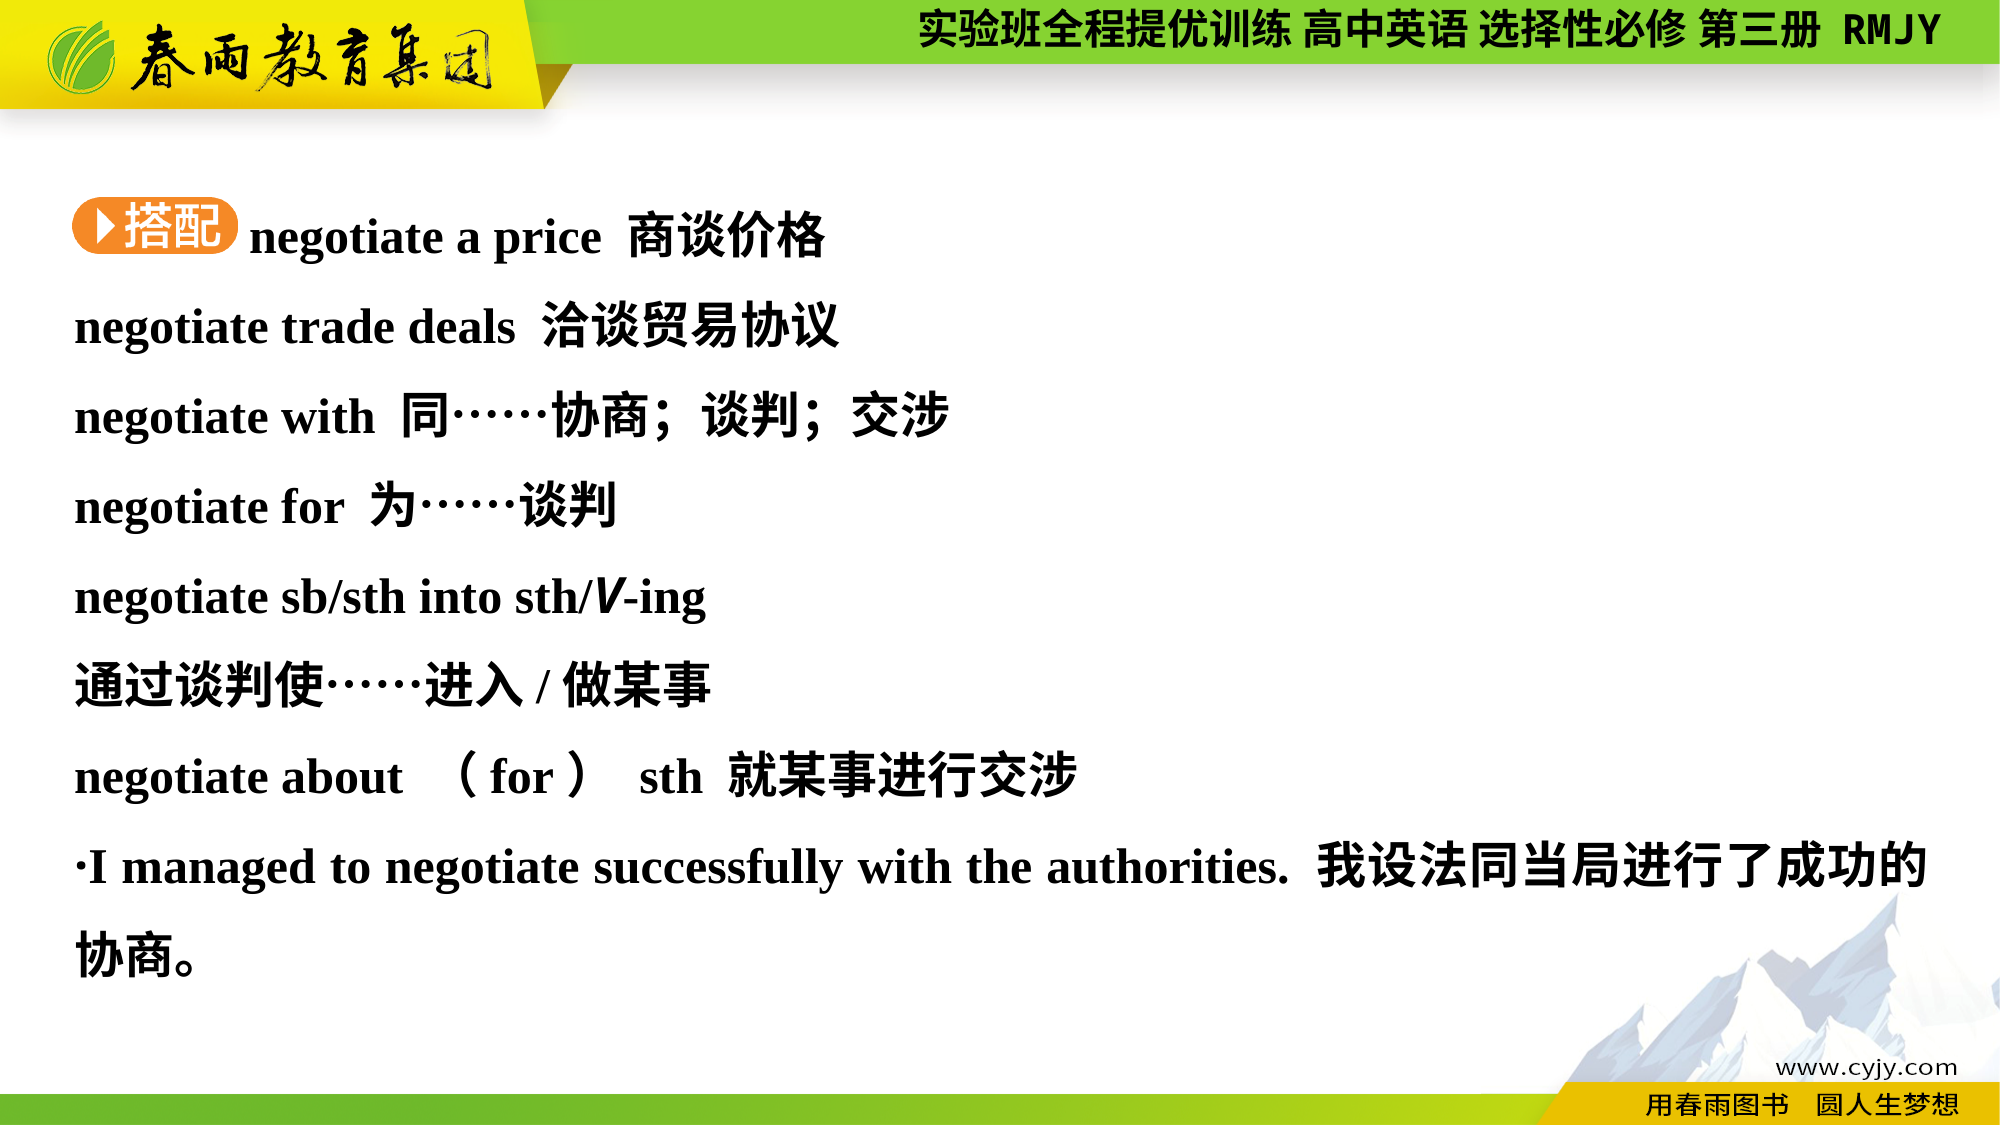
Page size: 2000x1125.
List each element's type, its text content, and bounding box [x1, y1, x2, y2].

picture [0, 0, 2000, 1125]
list negotiate a price 商谈价格 negotiate trade deals 洽谈贸易协议 negotiate with 同……协商；谈判；交涉 negotiate for 为……谈判 negotiate sb/sth into sth/V-ing 通过谈判使……进入/做某事 negotiate about （for） sth 就某事进行交涉 ·I managed to negotiate successfully with the authorities. 我设法同当局进行了成功的协商。 [59, 166, 1944, 1000]
